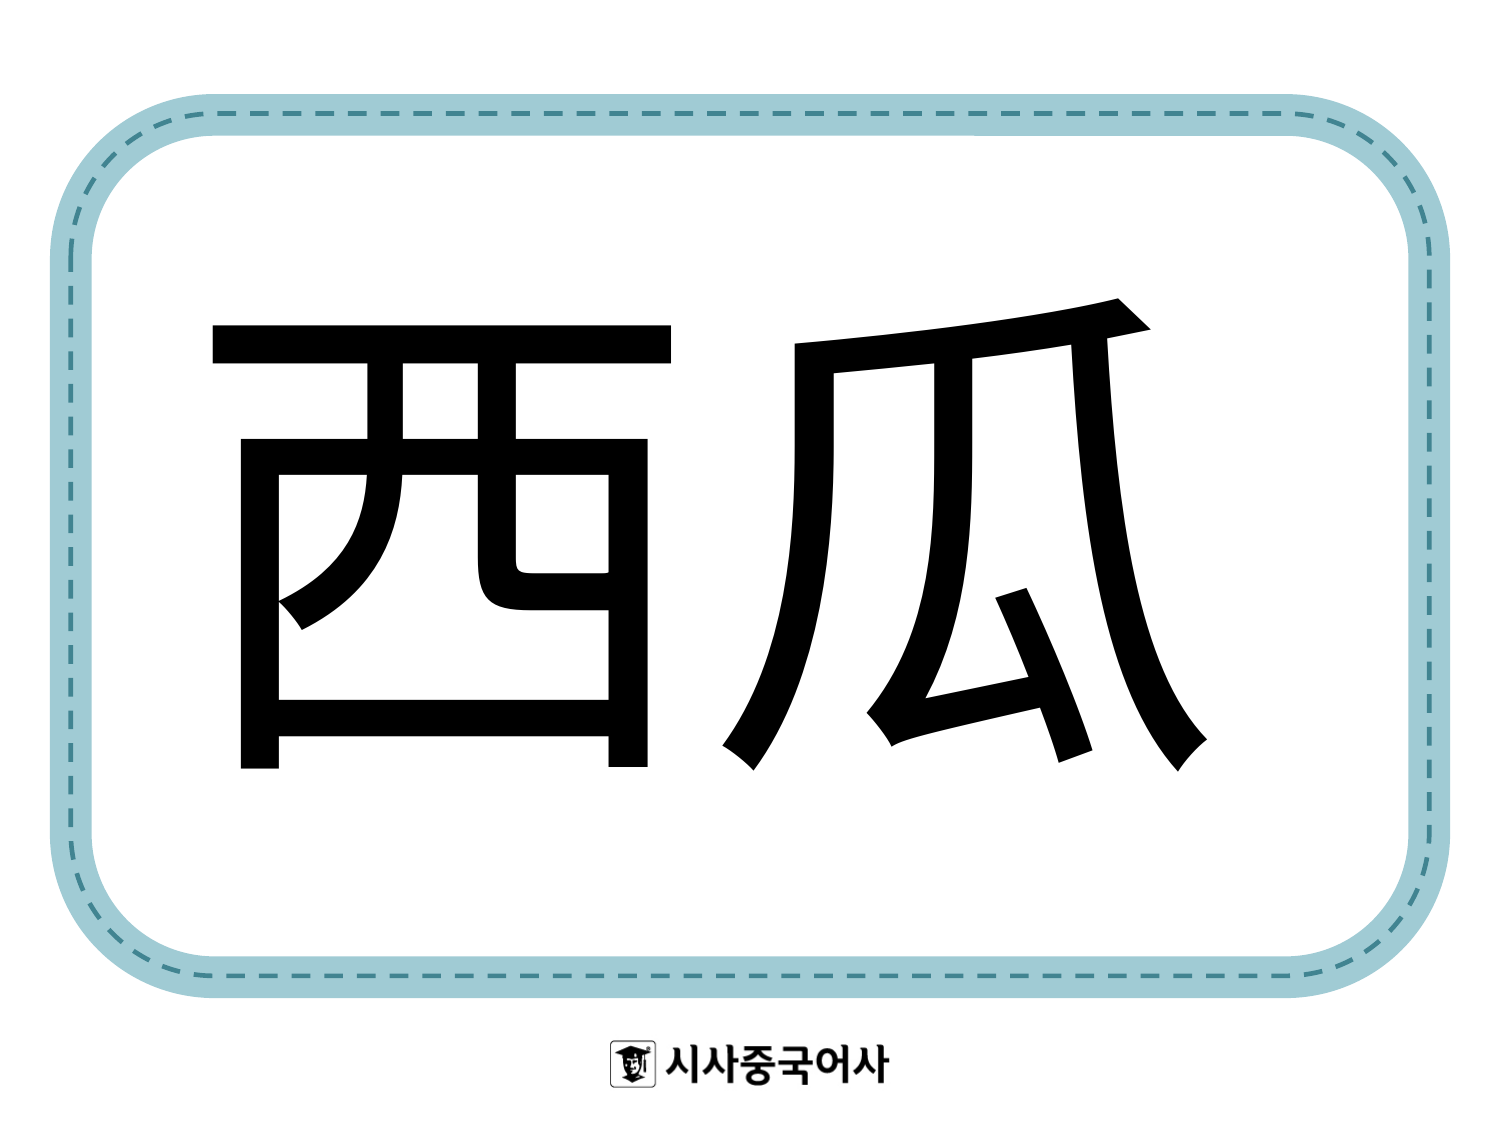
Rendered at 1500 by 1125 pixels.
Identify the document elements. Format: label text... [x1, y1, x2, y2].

picture [602, 1034, 898, 1094]
text_box 西瓜 [145, 189, 1354, 853]
